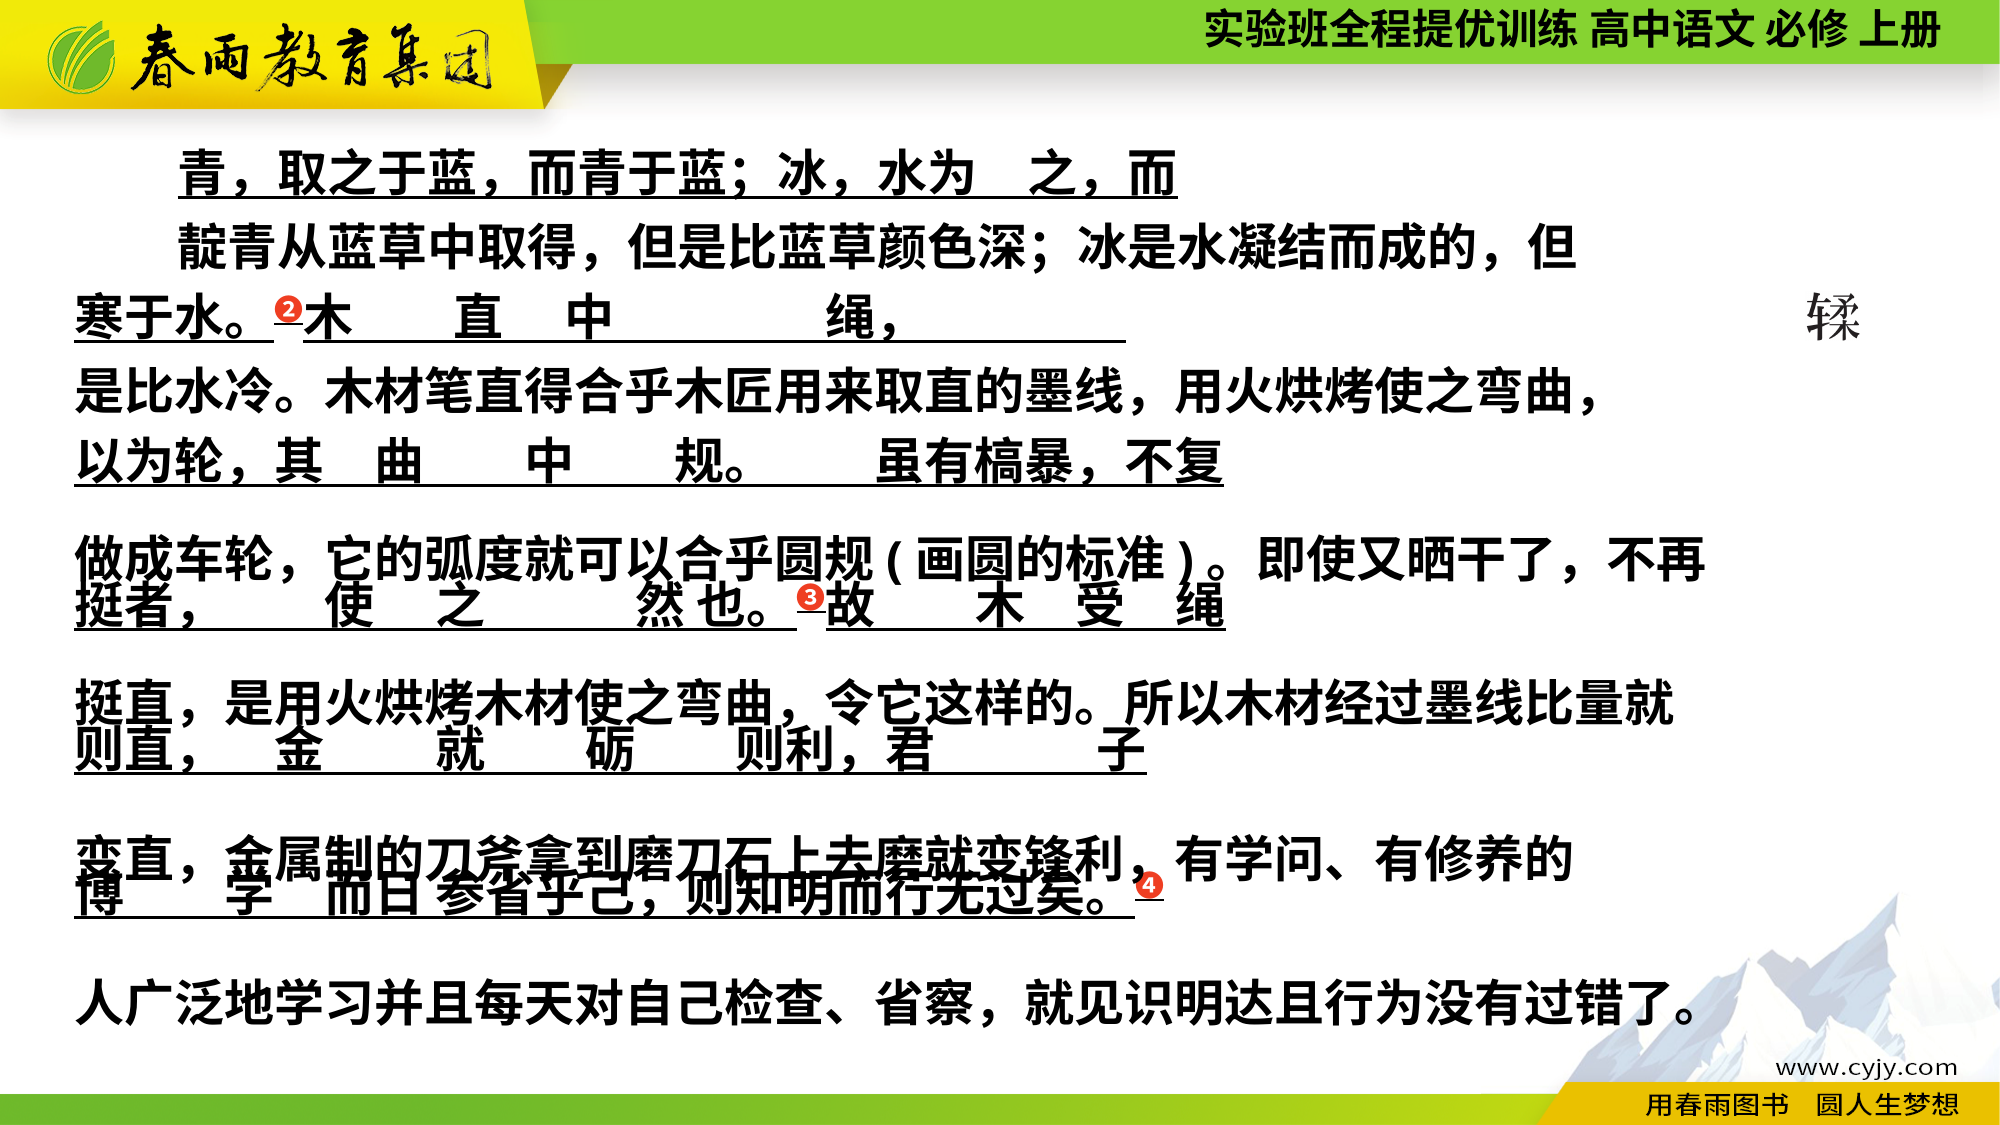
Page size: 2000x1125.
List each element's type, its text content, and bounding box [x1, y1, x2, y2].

text_box 靛青从蓝草中取得，但是比蓝草颜色深；冰是水凝结而成的，但 是比水冷。木材笔直得合乎木匠用来取直的墨线，用火烘烤使之弯曲， 做成车轮，它的弧度就可以合乎圆规(画圆的标准)。即使又晒干了，不再 挺直，是用火烘烤木材使之弯曲，令它这样的。所以木材经过墨线比量就 变直，金属制的刀斧拿到磨刀石上去磨就变锋利，有学问、有修养的 人广泛地学习并且每天对自己检查、省察，就见识明达且行为没有过错了。 [59, 196, 1944, 1039]
picture [0, 0, 2000, 1125]
